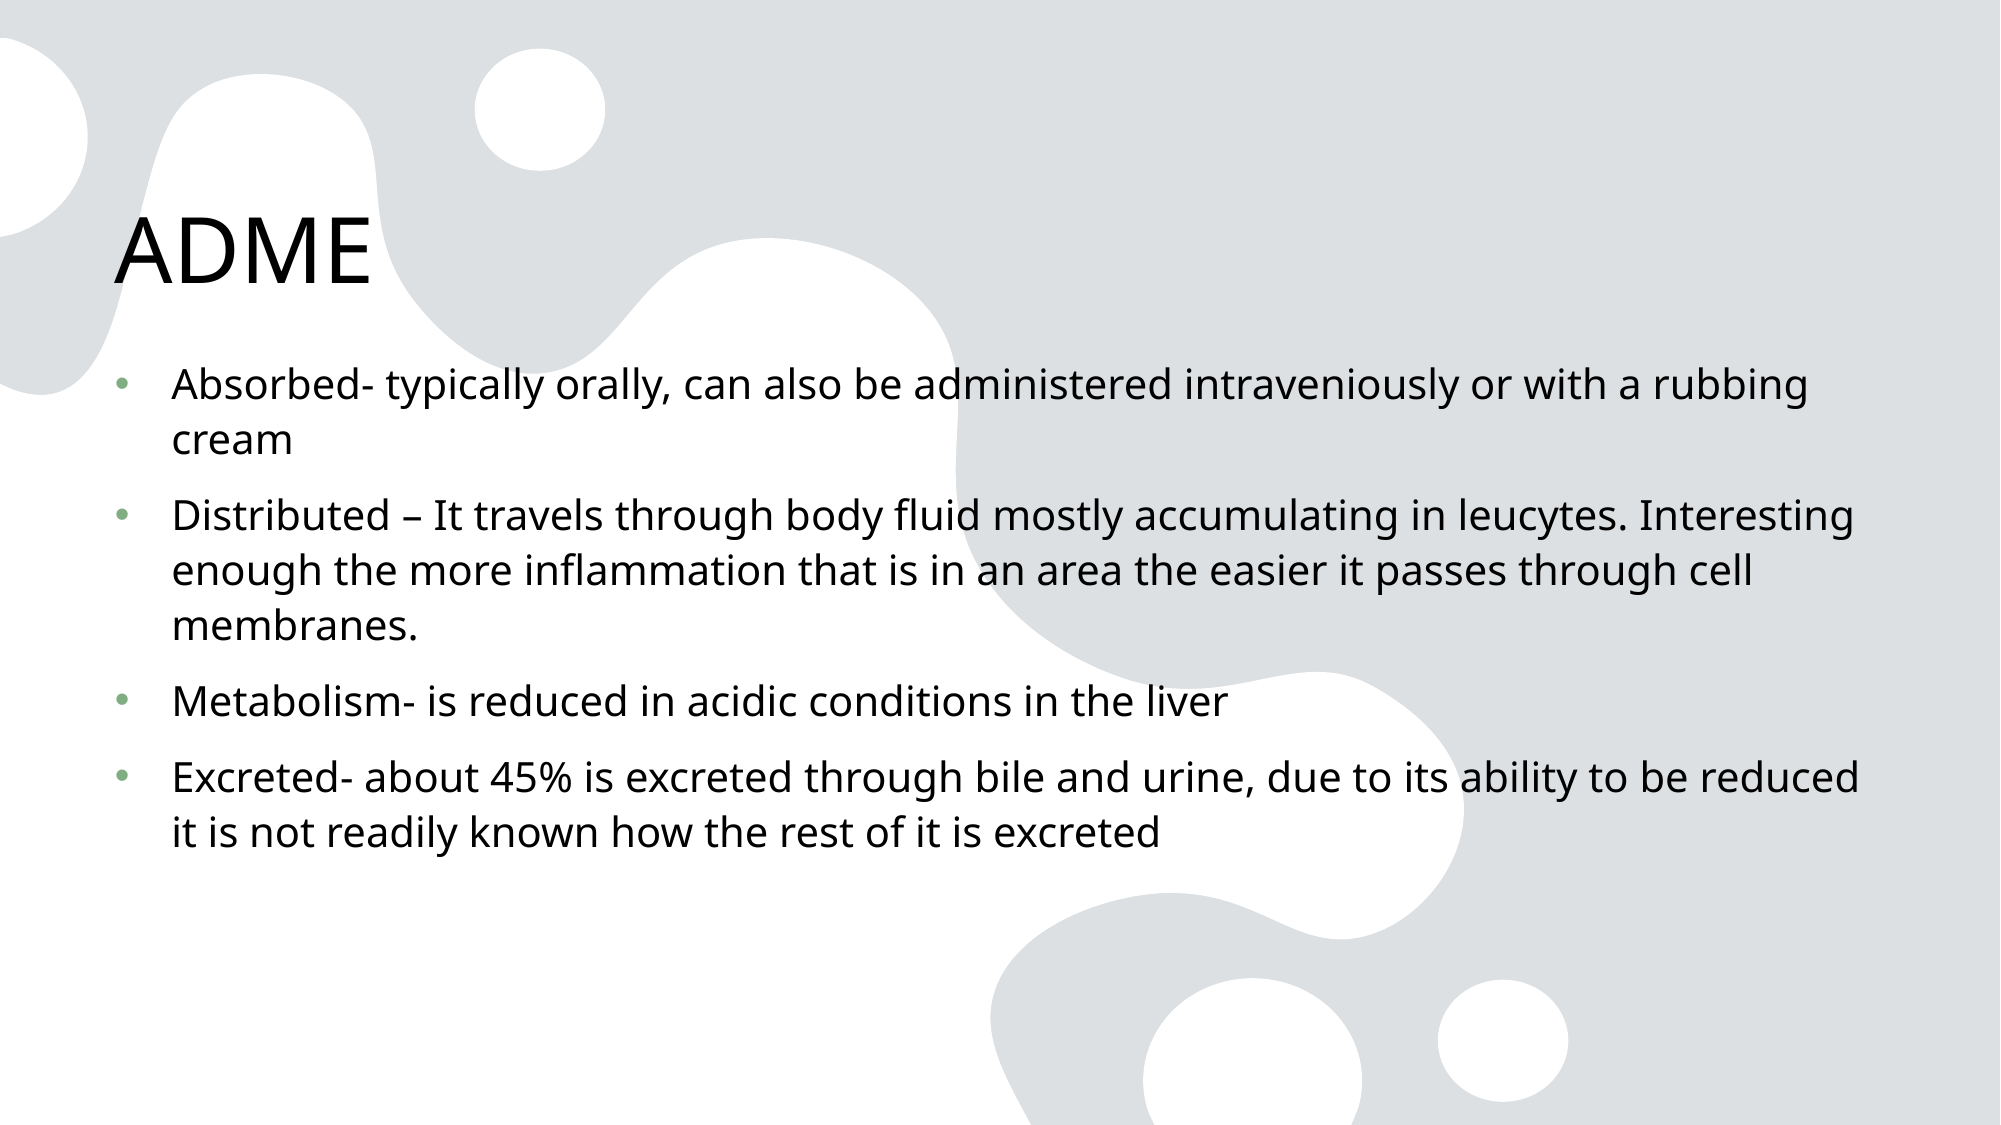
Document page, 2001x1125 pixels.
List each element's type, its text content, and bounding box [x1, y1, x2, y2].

list Absorbed- typically orally, can also be administered intraveniously or with a rubbing cream Distributed – It travels through body fluid mostly accumulating in leucytes. Interesting enough the more inflammation that is in an area the easier it passes through cell membranes. Metabolism- is reduced in acidic conditions in the liver Excreted- about 45% is excreted through bile and urine, due to its ability to be reduced it is not readily known how the rest of it is excreted [99, 345, 1900, 1008]
title ADME [99, 91, 1900, 309]
